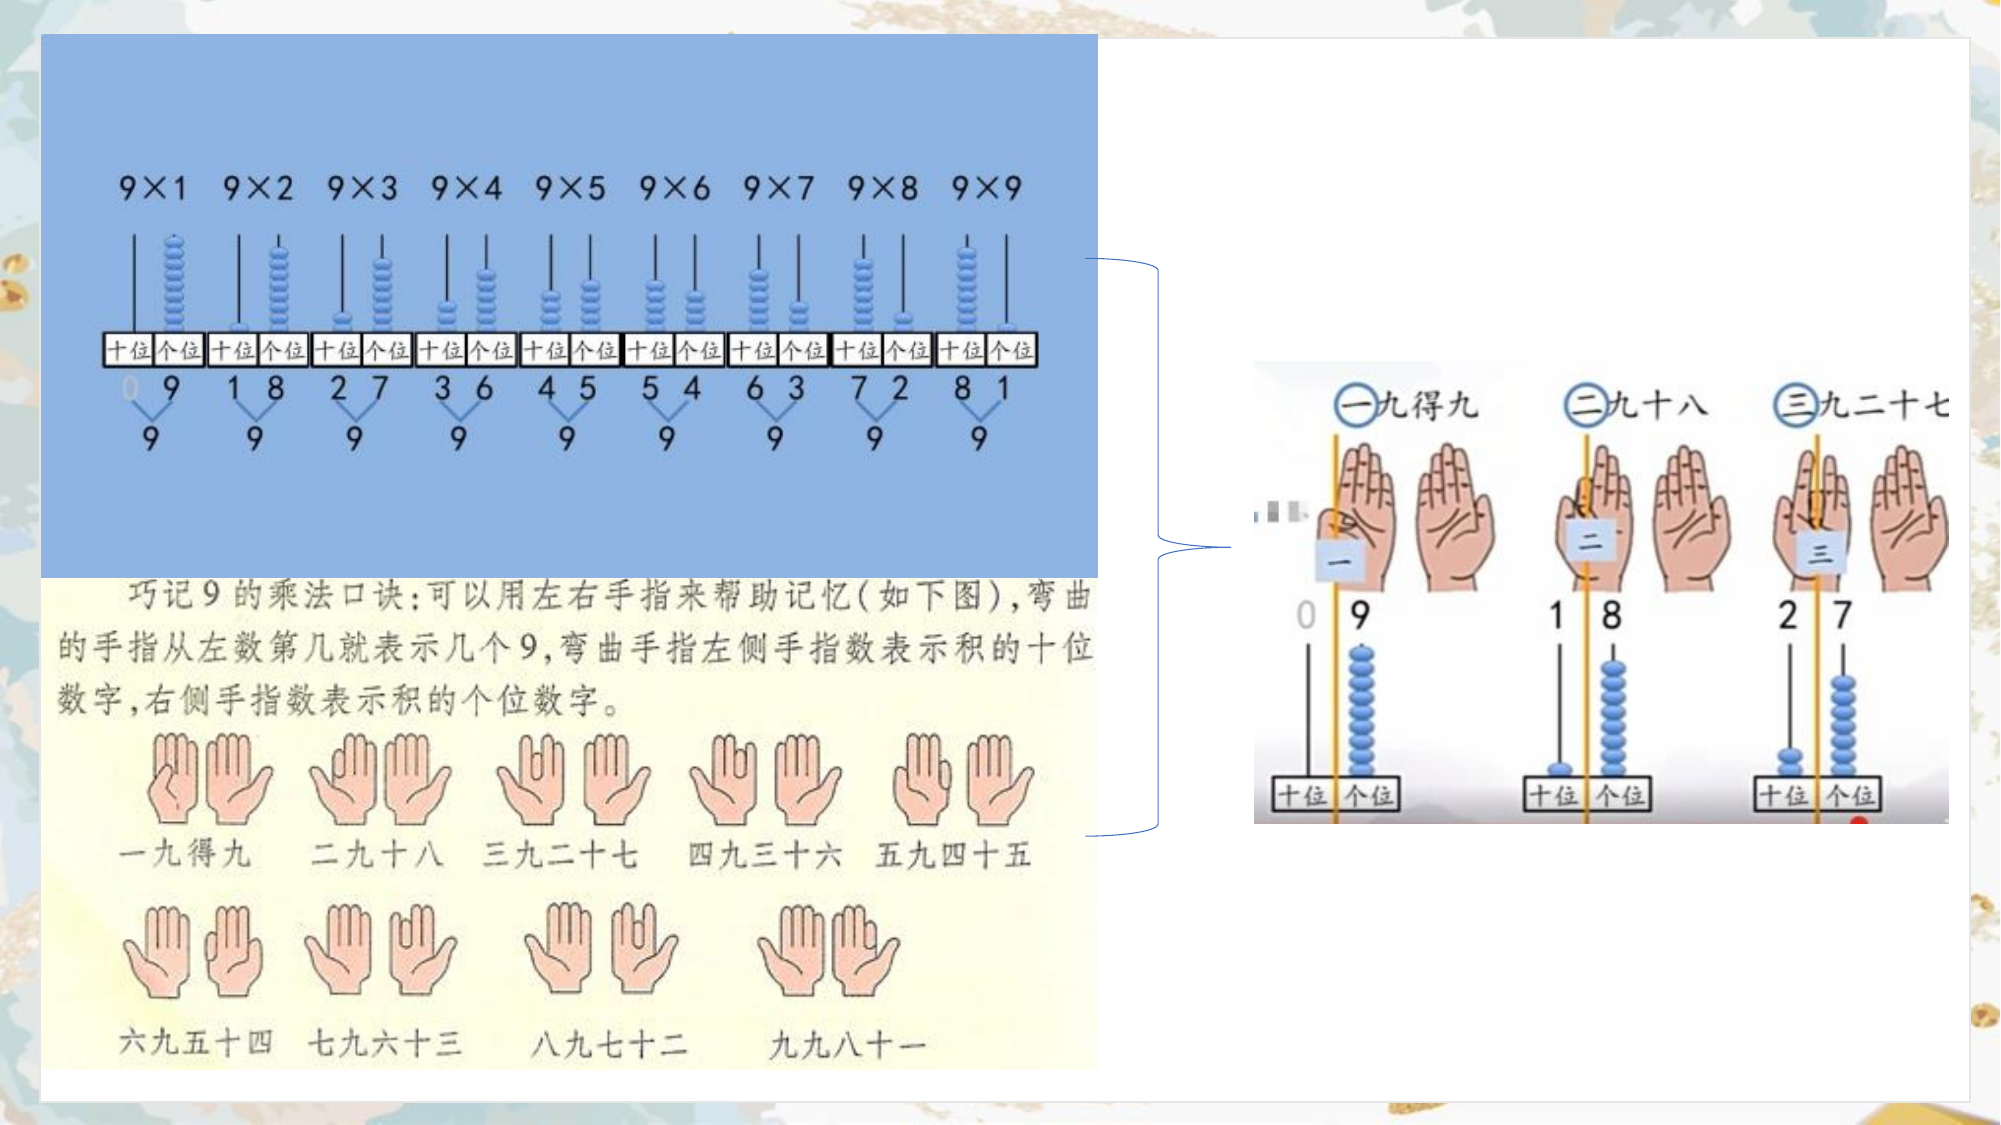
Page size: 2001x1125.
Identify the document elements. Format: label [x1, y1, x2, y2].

text_box [1098, 258, 1232, 837]
picture [0, 0, 2001, 1125]
